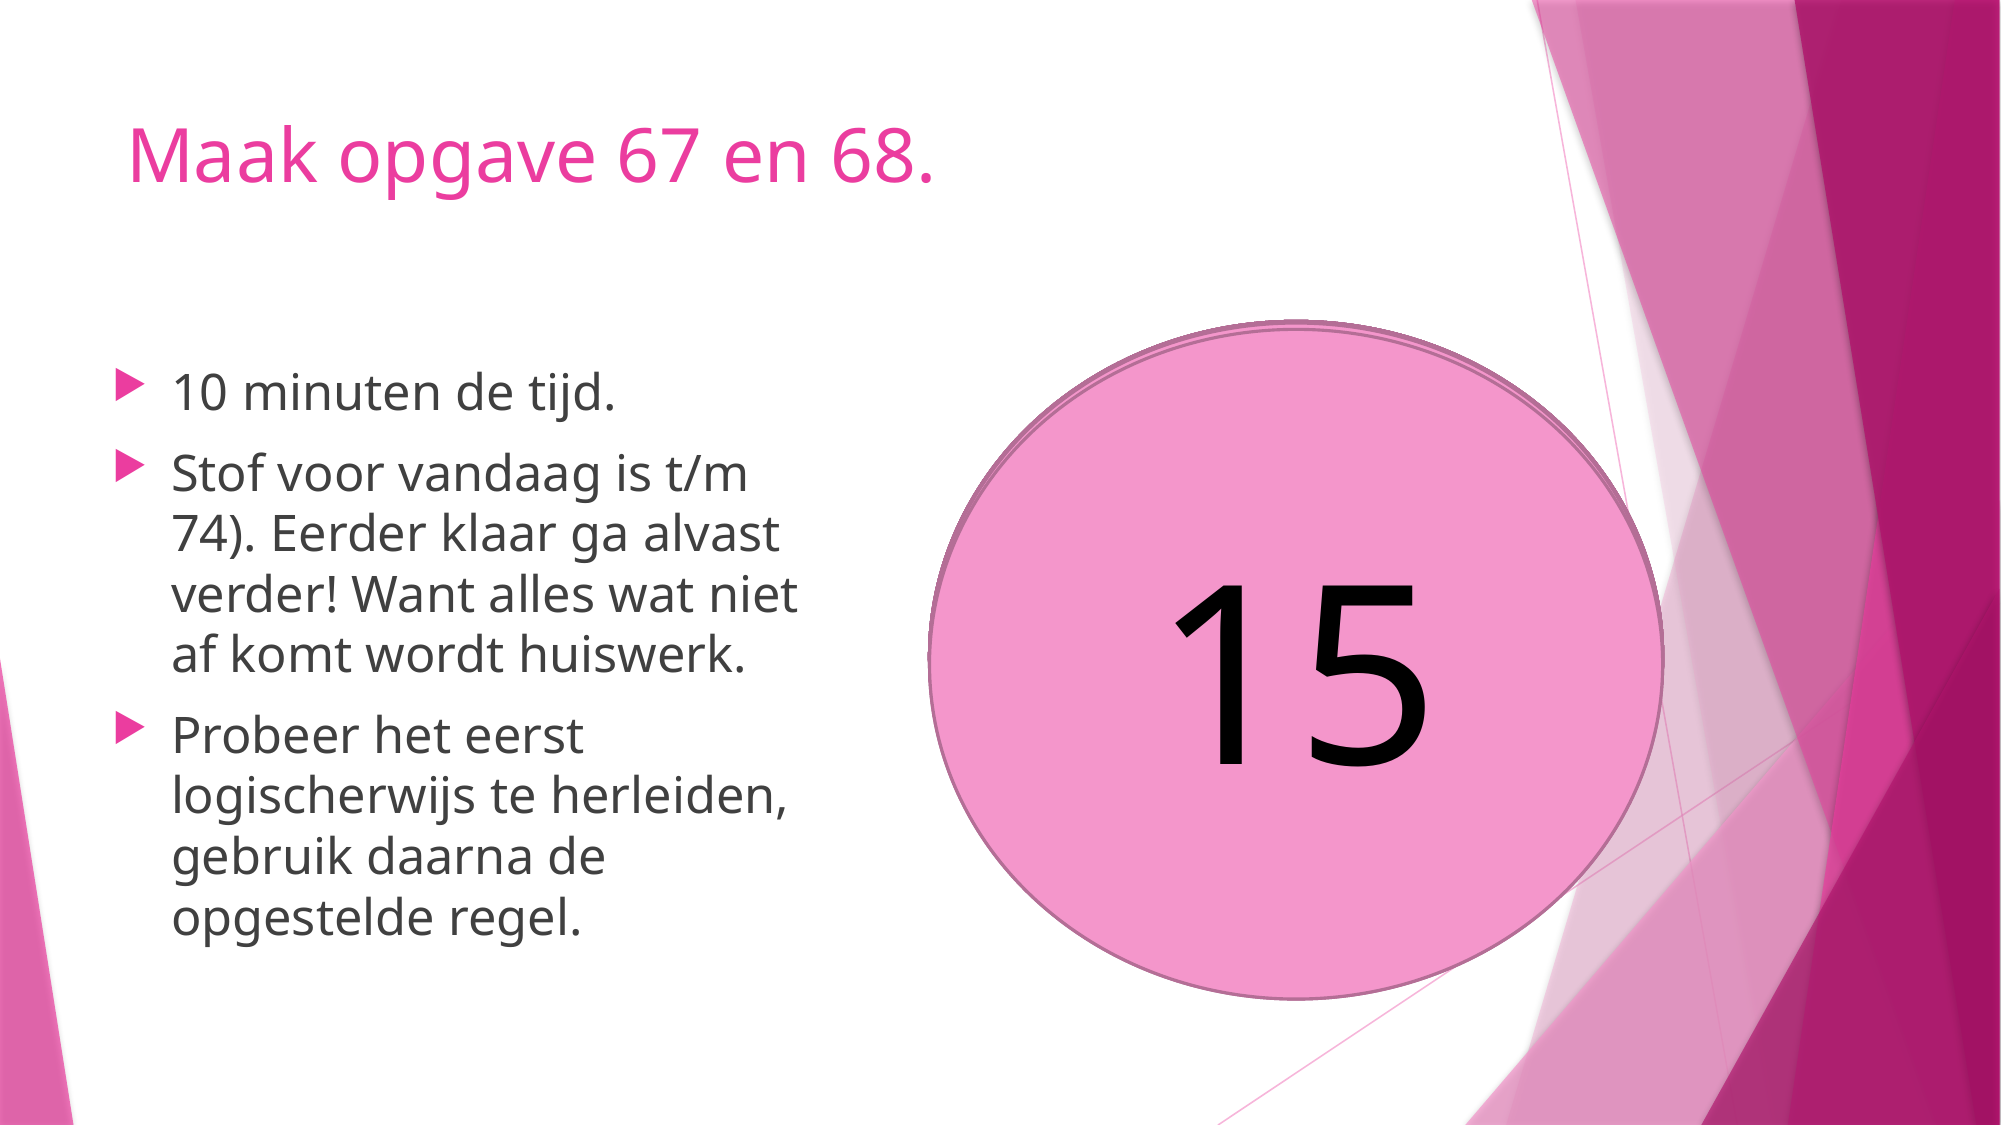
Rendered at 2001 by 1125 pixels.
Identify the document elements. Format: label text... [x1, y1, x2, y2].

text_box 14 [930, 321, 1662, 621]
text_box 15 [927, 327, 1665, 1001]
list 10 minuten de tijd. Stof voor vandaag is t/m 74). Eerder klaar ga alvast verder! Want alles wat niet af komt wordt huiswerk. Probeer het eerst logischerwijs te herleiden, gebruik daarna de opgestelde regel. [97, 352, 817, 960]
title Maak opgave 67 en 68. [111, 99, 1522, 317]
